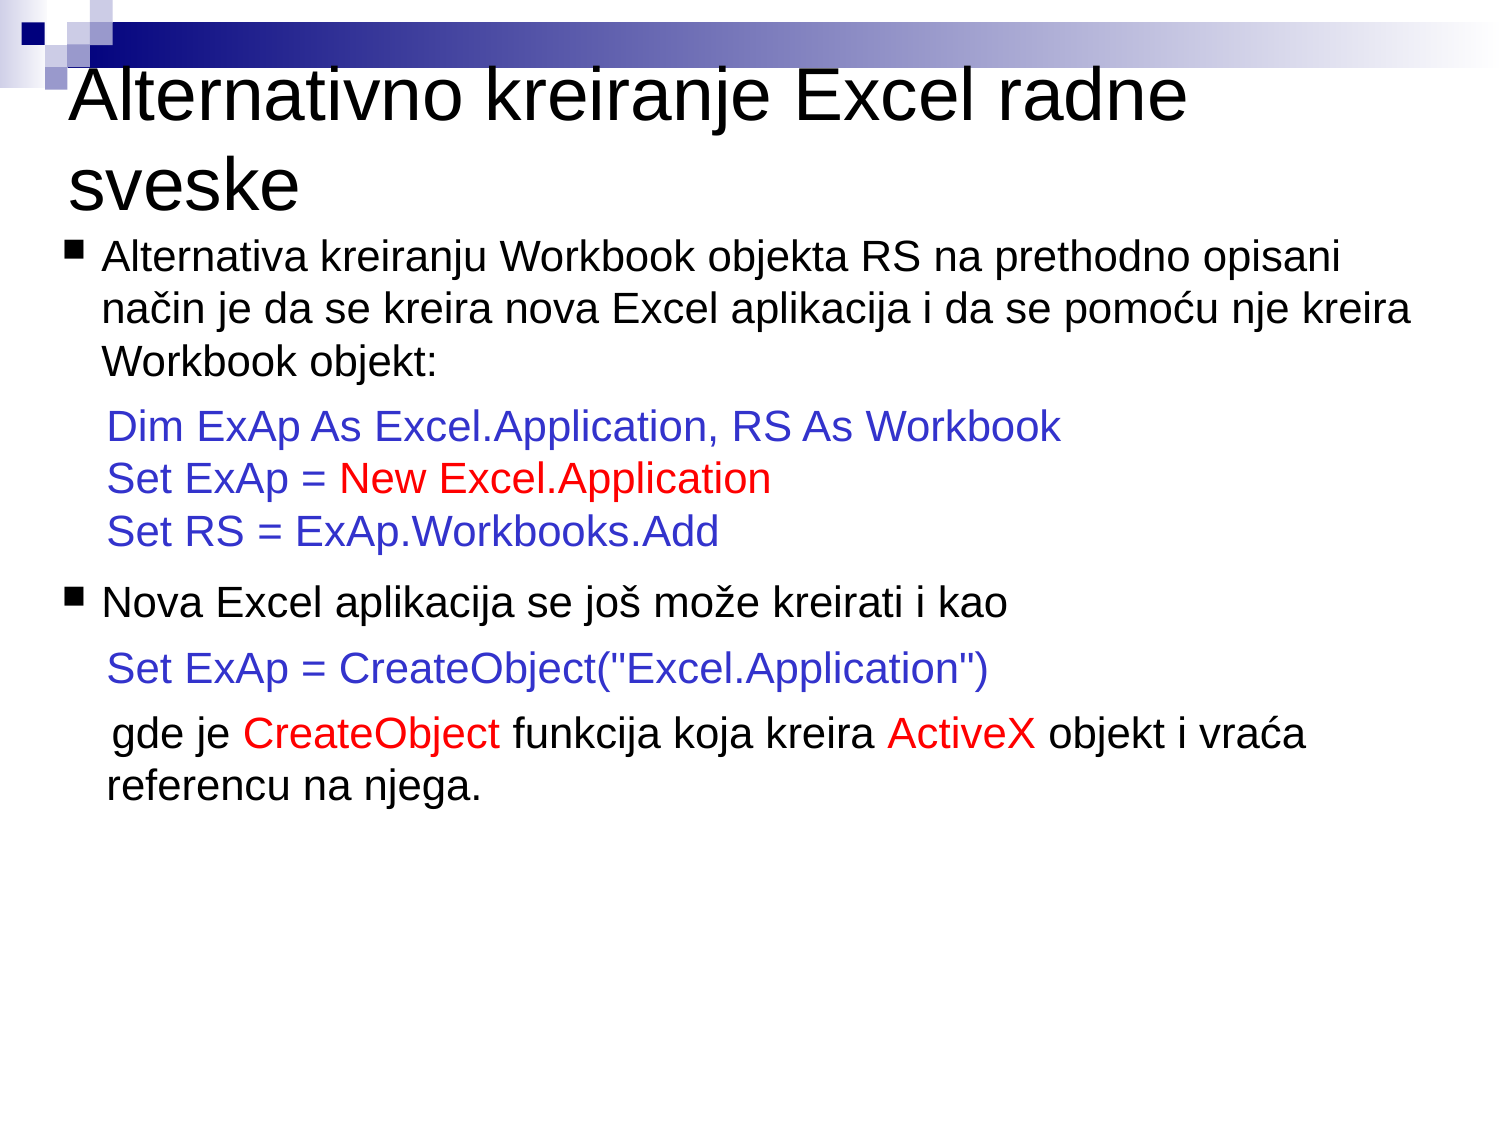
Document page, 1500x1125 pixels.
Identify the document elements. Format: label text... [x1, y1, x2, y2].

text_box Alternativa kreiranju Workbook objekta RS na prethodno opisani način je da se kreira nova Excel aplikacija i da se pomoću nje kreira Workbook objekt: Dim ExAp As Excel.Application, RS As Workbook Set ExAp = New Excel.Application Set RS = ExAp.Workbooks.Add Nova Excel aplikacija se još može kreirati i kao Set ExAp = CreateObject("Excel.Application") gde je CreateObject funkcija koja kreira ActiveX objekt i vraća referencu na njega. [53, 219, 1424, 823]
title Alternativno kreiranje Excel radne sveske [53, 75, 1459, 197]
